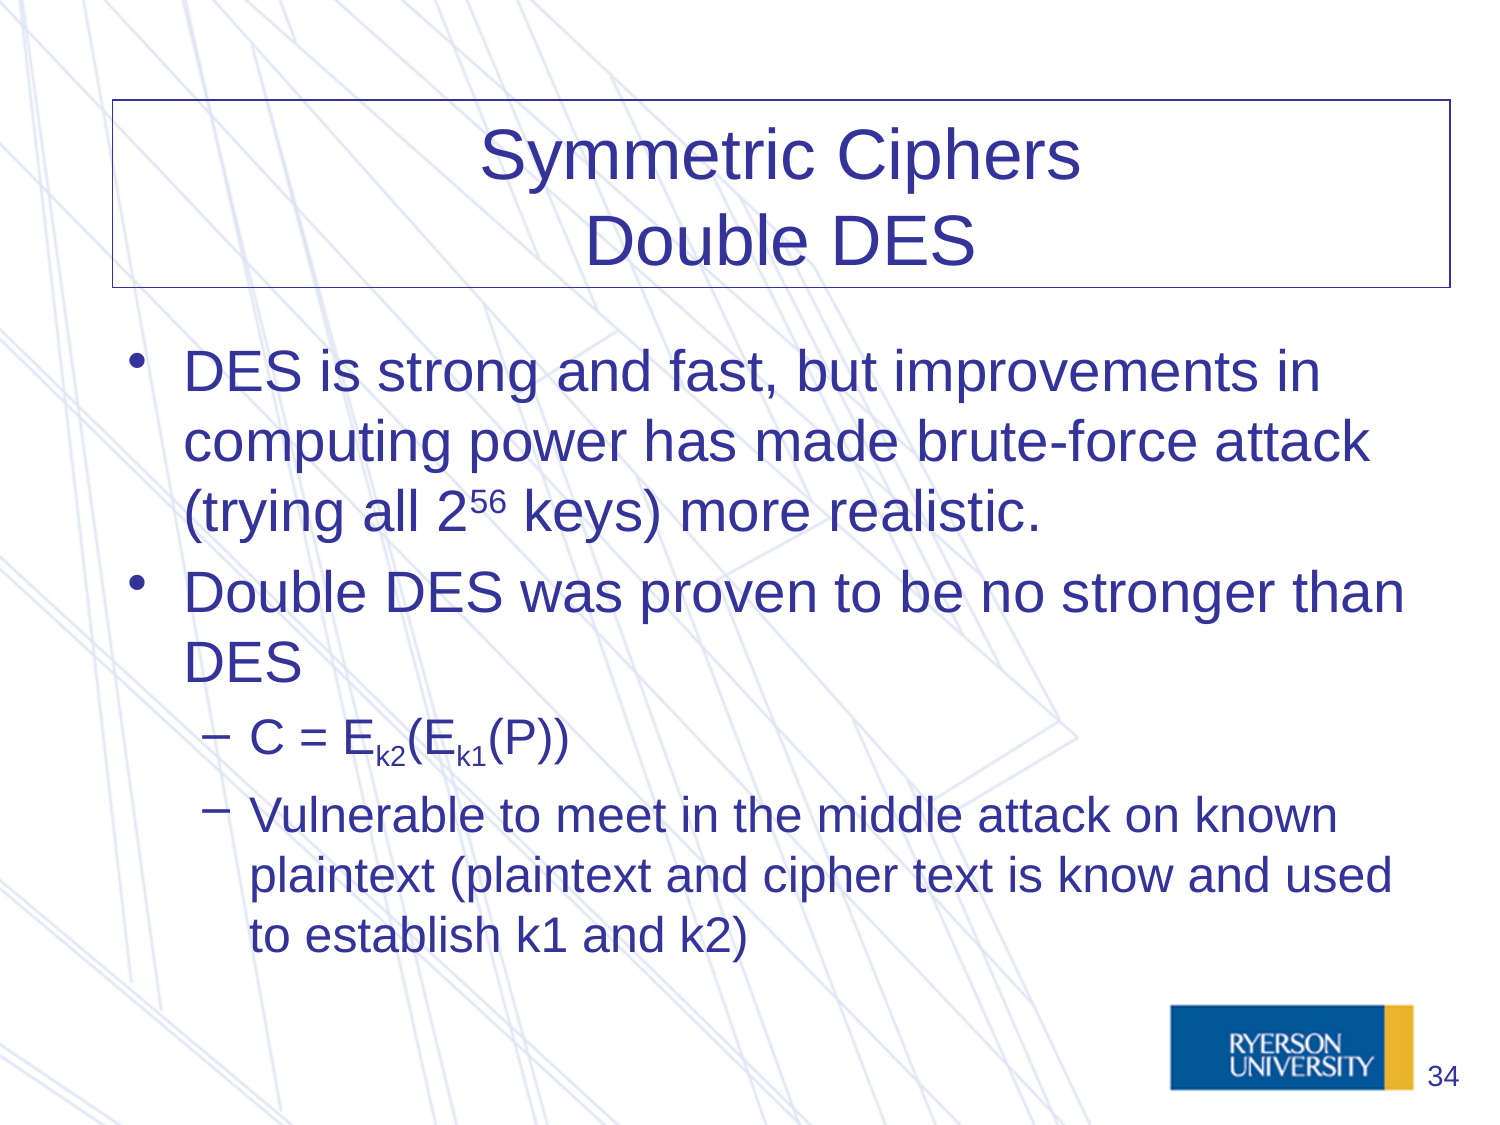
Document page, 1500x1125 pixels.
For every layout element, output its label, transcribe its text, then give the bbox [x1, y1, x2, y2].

picture [0, 0, 1500, 1125]
list DES is strong and fast, but improvements in computing power has made brute-force attack (trying all 256 keys) more realistic. Double DES was proven to be no stronger than DES C = Ek2(Ek1(P))‏ Vulnerable to meet in the middle attack on known plaintext (plaintext and cipher text is know and used to establish k1 and k2)‏ [112, 324, 1451, 1001]
title Symmetric Ciphers Double DES [112, 99, 1451, 288]
slide_number 34 [1399, 1049, 1476, 1113]
